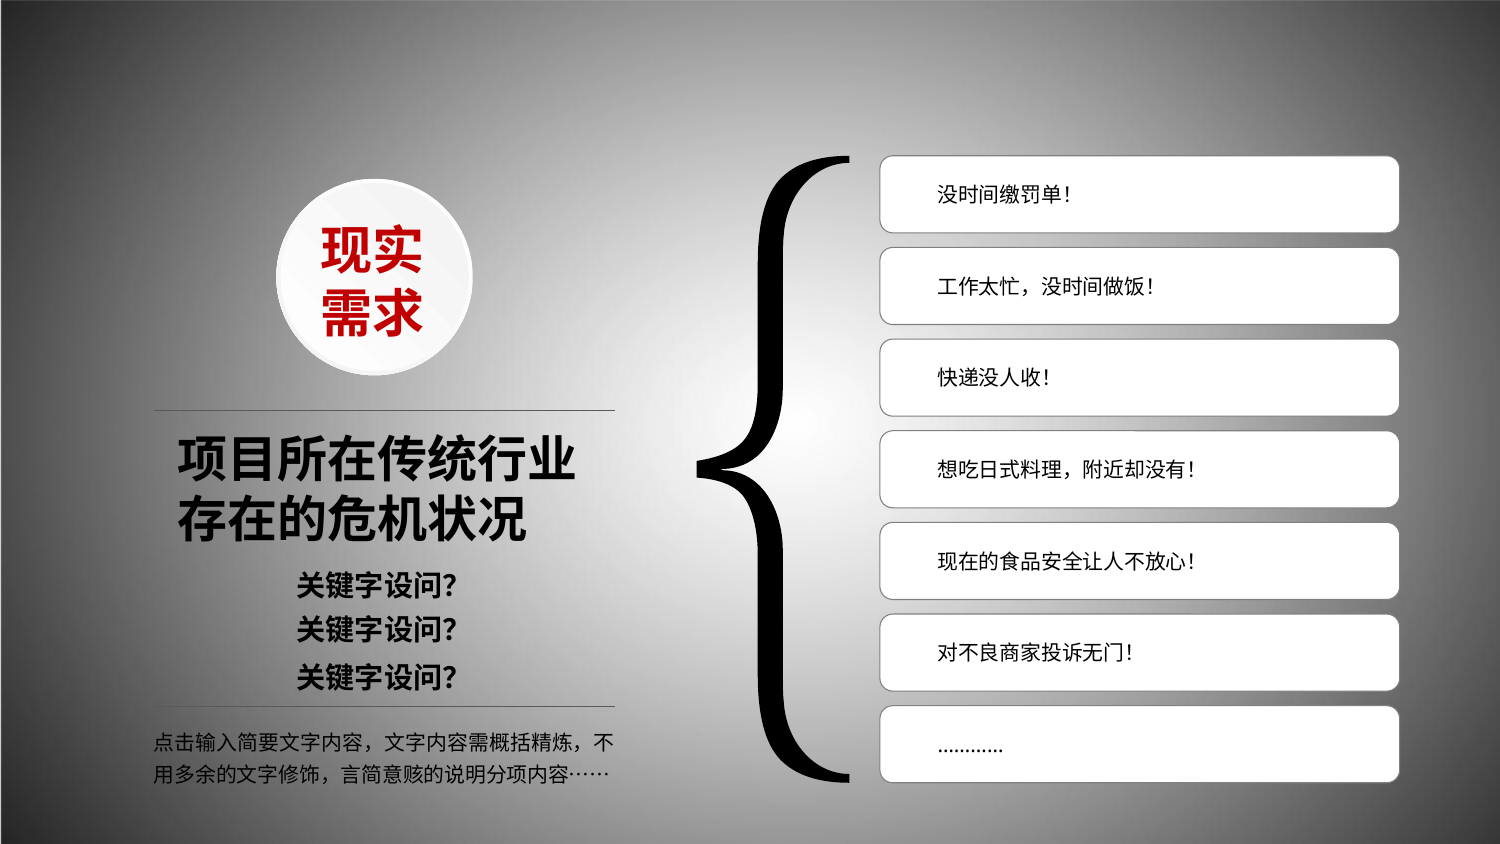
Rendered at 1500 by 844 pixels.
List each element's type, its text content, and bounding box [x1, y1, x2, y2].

text_box [878, 521, 1401, 601]
text_box [878, 612, 1401, 693]
text_box 工作太忙，没时间做饭！ [937, 273, 1317, 299]
text_box 关键字设问？ [254, 567, 515, 603]
text_box 现在的食品安全让人不放心！ [937, 548, 1317, 574]
picture [2, 1, 1500, 844]
text_box 对不良商家投诉无门！ [937, 639, 1317, 666]
text_box 关键字设问？ [254, 611, 515, 647]
text_box 项目所在传统行业存在的危机状况 [177, 426, 591, 548]
text_box [878, 338, 1401, 418]
text_box [878, 429, 1401, 509]
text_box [276, 178, 473, 376]
text_box 现实 需求 [269, 217, 276, 343]
text_box ………… [937, 731, 1317, 757]
text_box [878, 246, 1401, 326]
text_box [878, 704, 1401, 784]
text_box 想吃日式料理，附近却没有！ [937, 456, 1317, 482]
text_box [696, 155, 850, 783]
text_box 没时间缴罚单！ [937, 181, 1317, 207]
text_box [878, 154, 1401, 234]
text_box 关键字设问？ [254, 658, 515, 694]
text_box 点击输入简要文字内容，文字内容需概括精炼，不用多余的文字修饰，言简意赅的说明分项内容…… [153, 723, 615, 787]
text_box 快递没人收！ [937, 365, 1317, 391]
